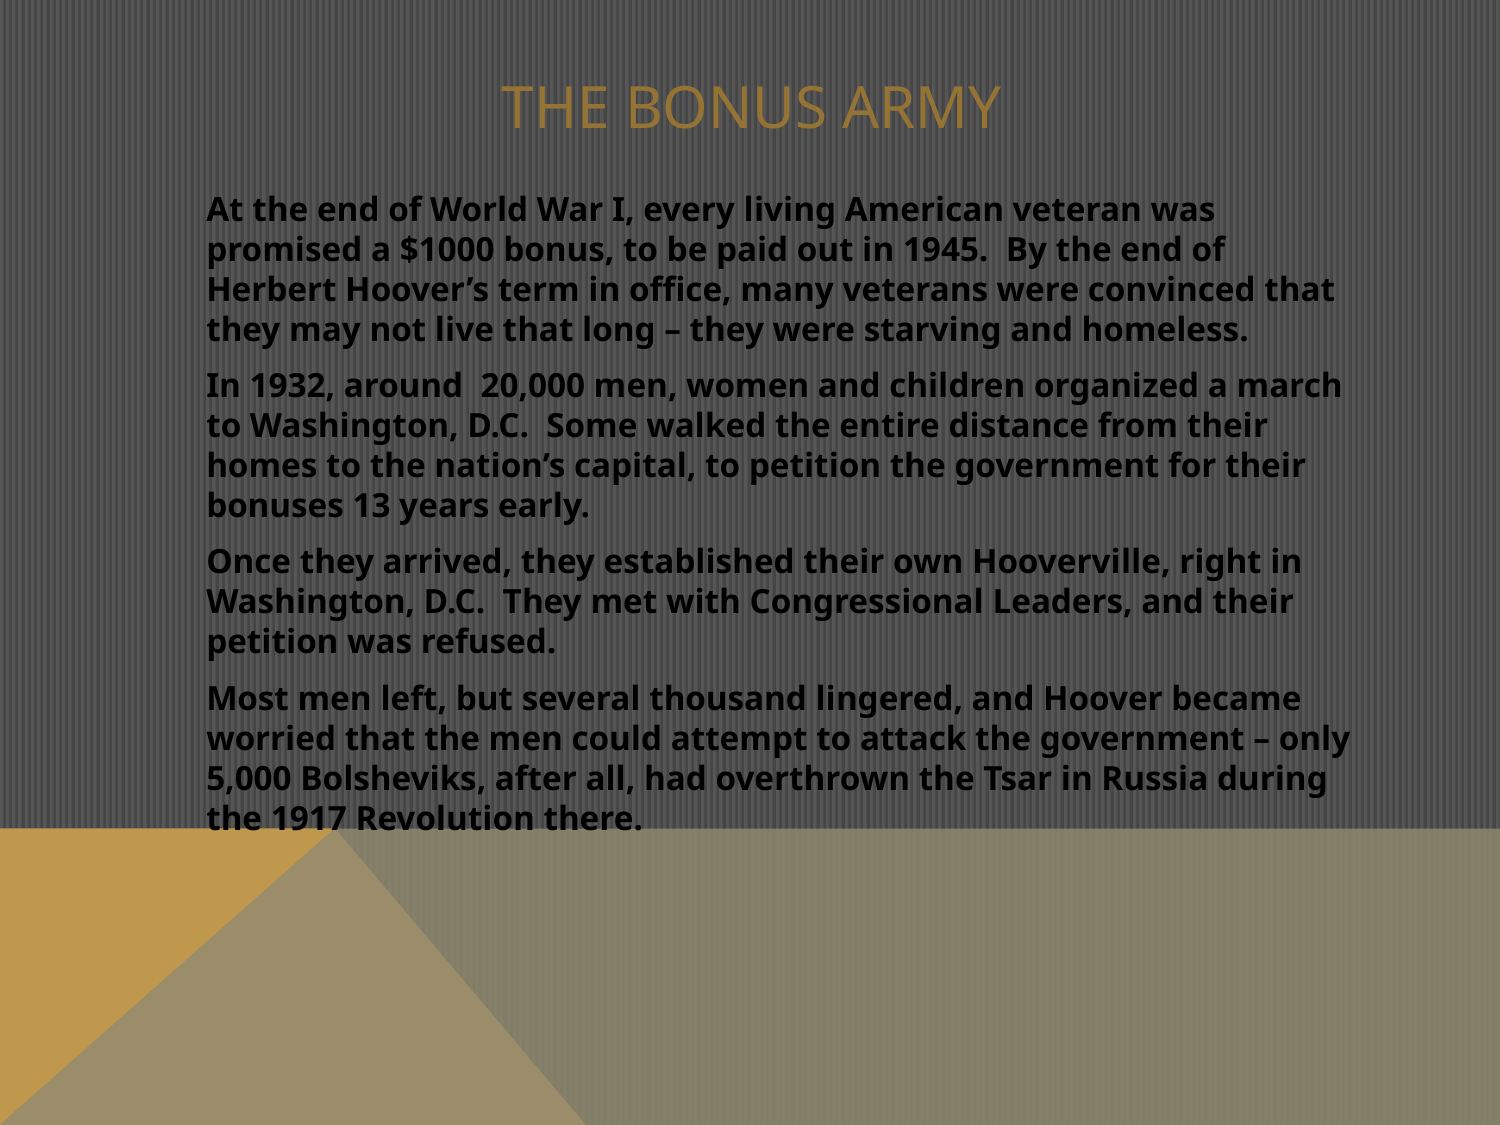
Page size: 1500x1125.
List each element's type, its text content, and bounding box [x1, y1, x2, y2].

list At the end of World War I, every living American veteran was promised a $1000 bonus, to be paid out in 1945. By the end of Herbert Hoover’s term in office, many veterans were convinced that they may not live that long – they were starving and homeless. In 1932, around 20,000 men, women and children organized a march to Washington, D.C. Some walked the entire distance from their homes to the nation’s capital, to petition the government for their bonuses 13 years early. Once they arrived, they established their own Hooverville, right in Washington, D.C. They met with Congressional Leaders, and their petition was refused. Most men left, but several thousand lingered, and Hoover became worried that the men could attempt to attack the government – only 5,000 Bolsheviks, after all, had overthrown the Tsar in Russia during the 1917 Revolution there. [135, 180, 1369, 768]
title The Bonus Army [135, 60, 1369, 150]
